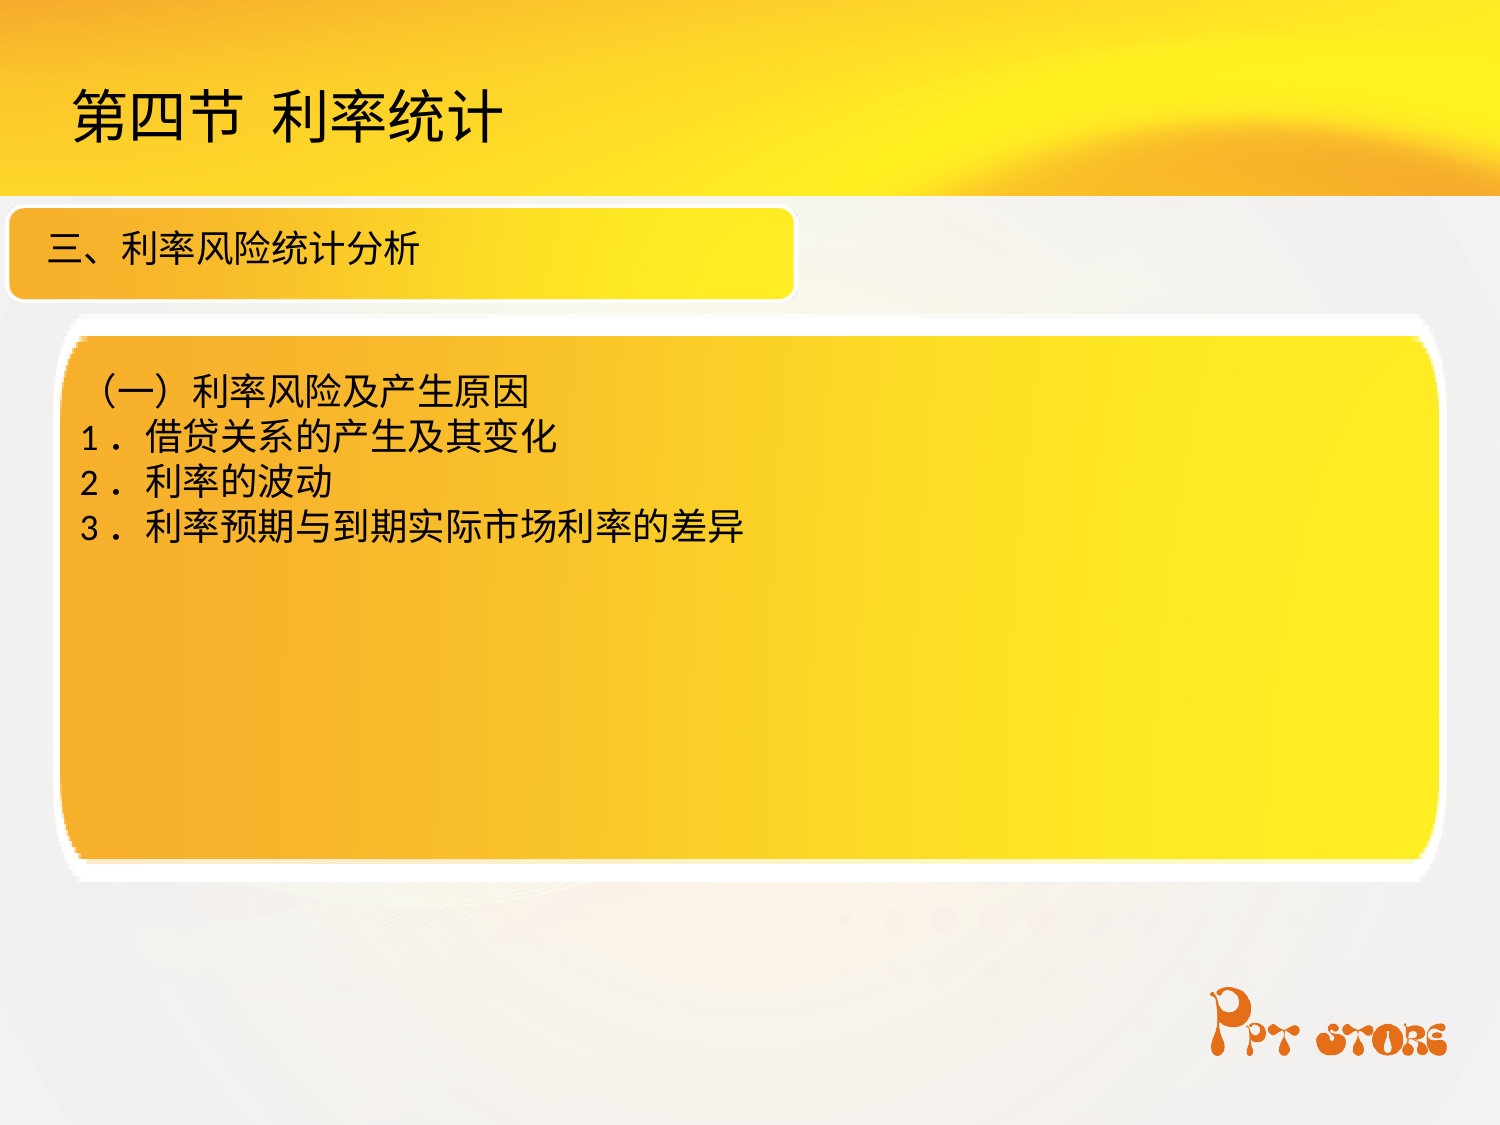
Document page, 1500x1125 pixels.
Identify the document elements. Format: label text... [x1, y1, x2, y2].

picture [0, 1, 1500, 1125]
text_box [5, 204, 798, 303]
title 第四节 利率统计 [0, 56, 963, 173]
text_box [52, 314, 1453, 882]
